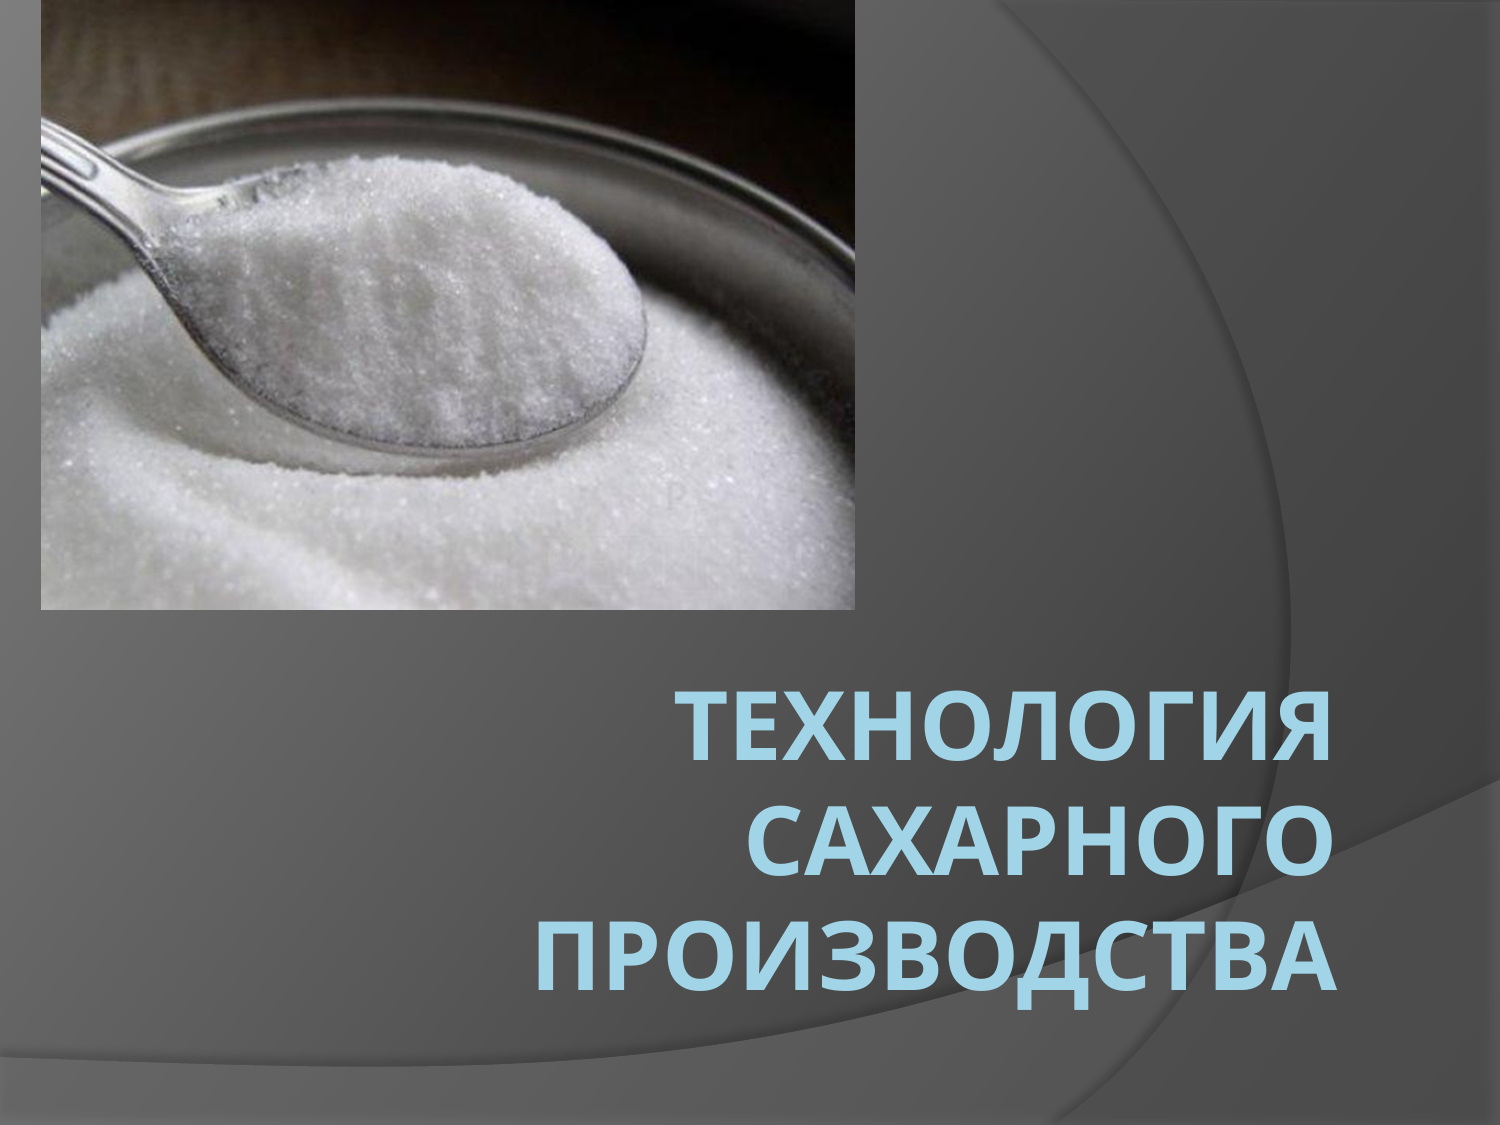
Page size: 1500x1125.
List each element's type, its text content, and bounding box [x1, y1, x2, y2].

title Технология сахарного производства [282, 656, 1345, 1035]
picture [41, 0, 855, 611]
